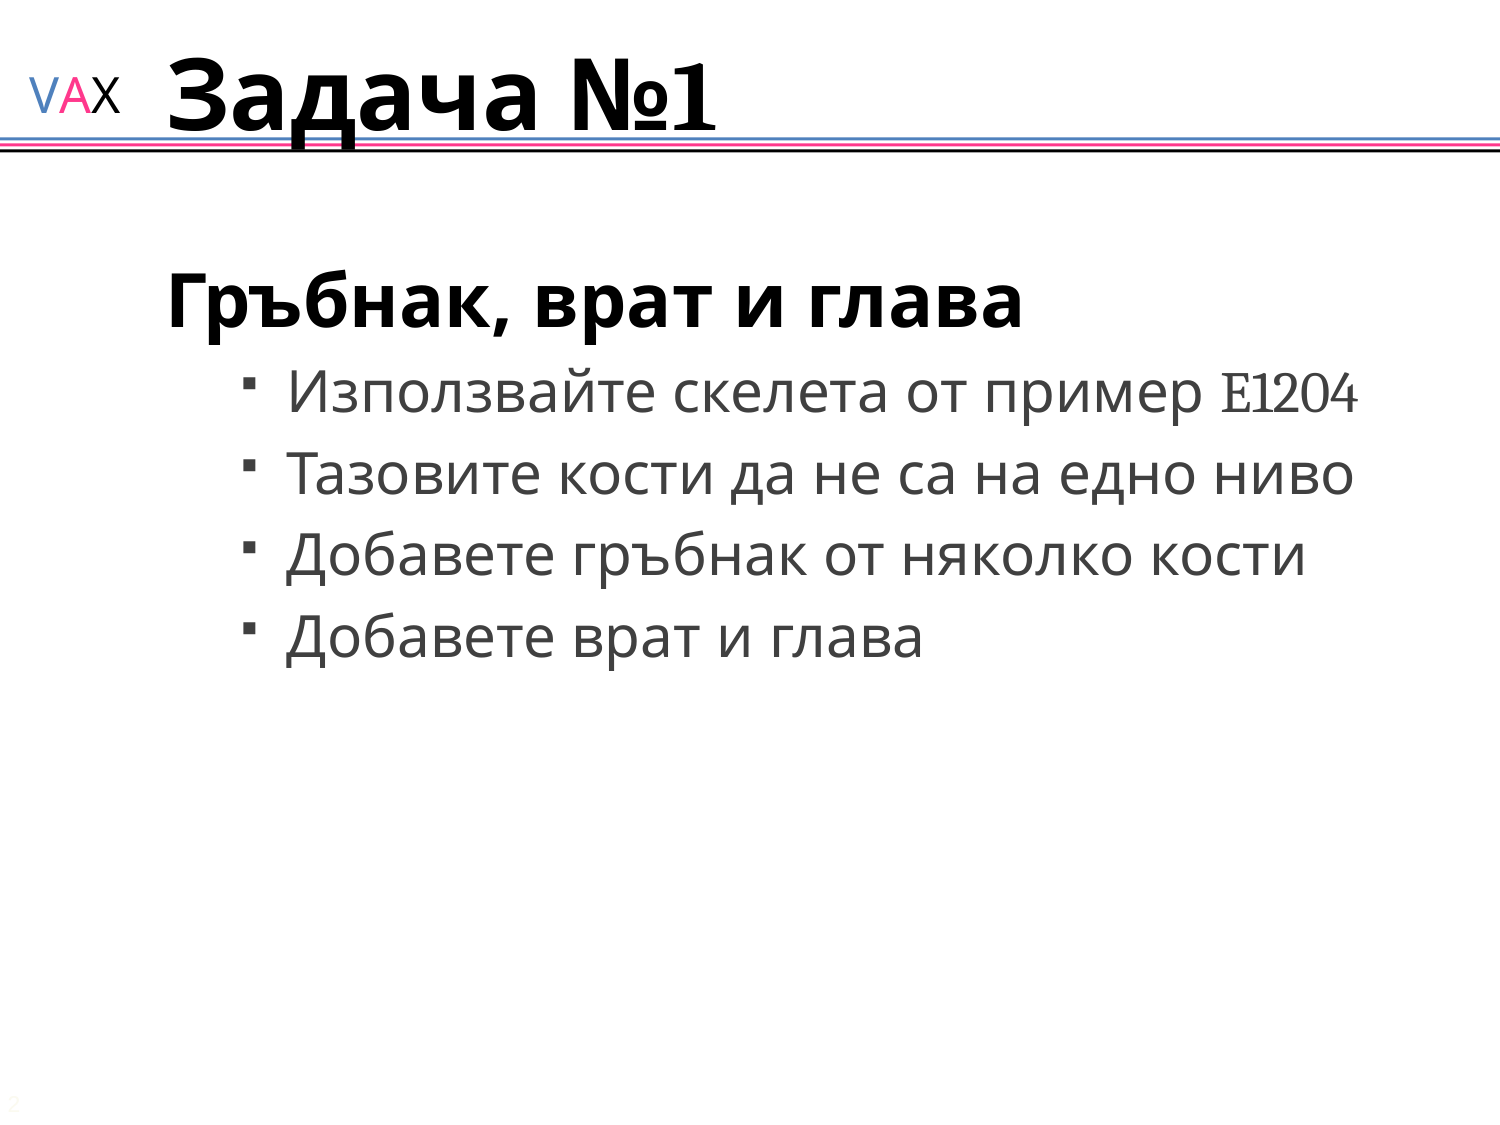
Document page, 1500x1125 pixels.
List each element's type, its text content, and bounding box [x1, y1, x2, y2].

title Задача №1 [0, 37, 1500, 144]
list Гръбнак, врат и глава Използвайте скелета от пример E1204 Тазовите кости да не са на едно ниво Добавете гръбнак от няколко кости Добавете врат и глава [150, 200, 1488, 1113]
